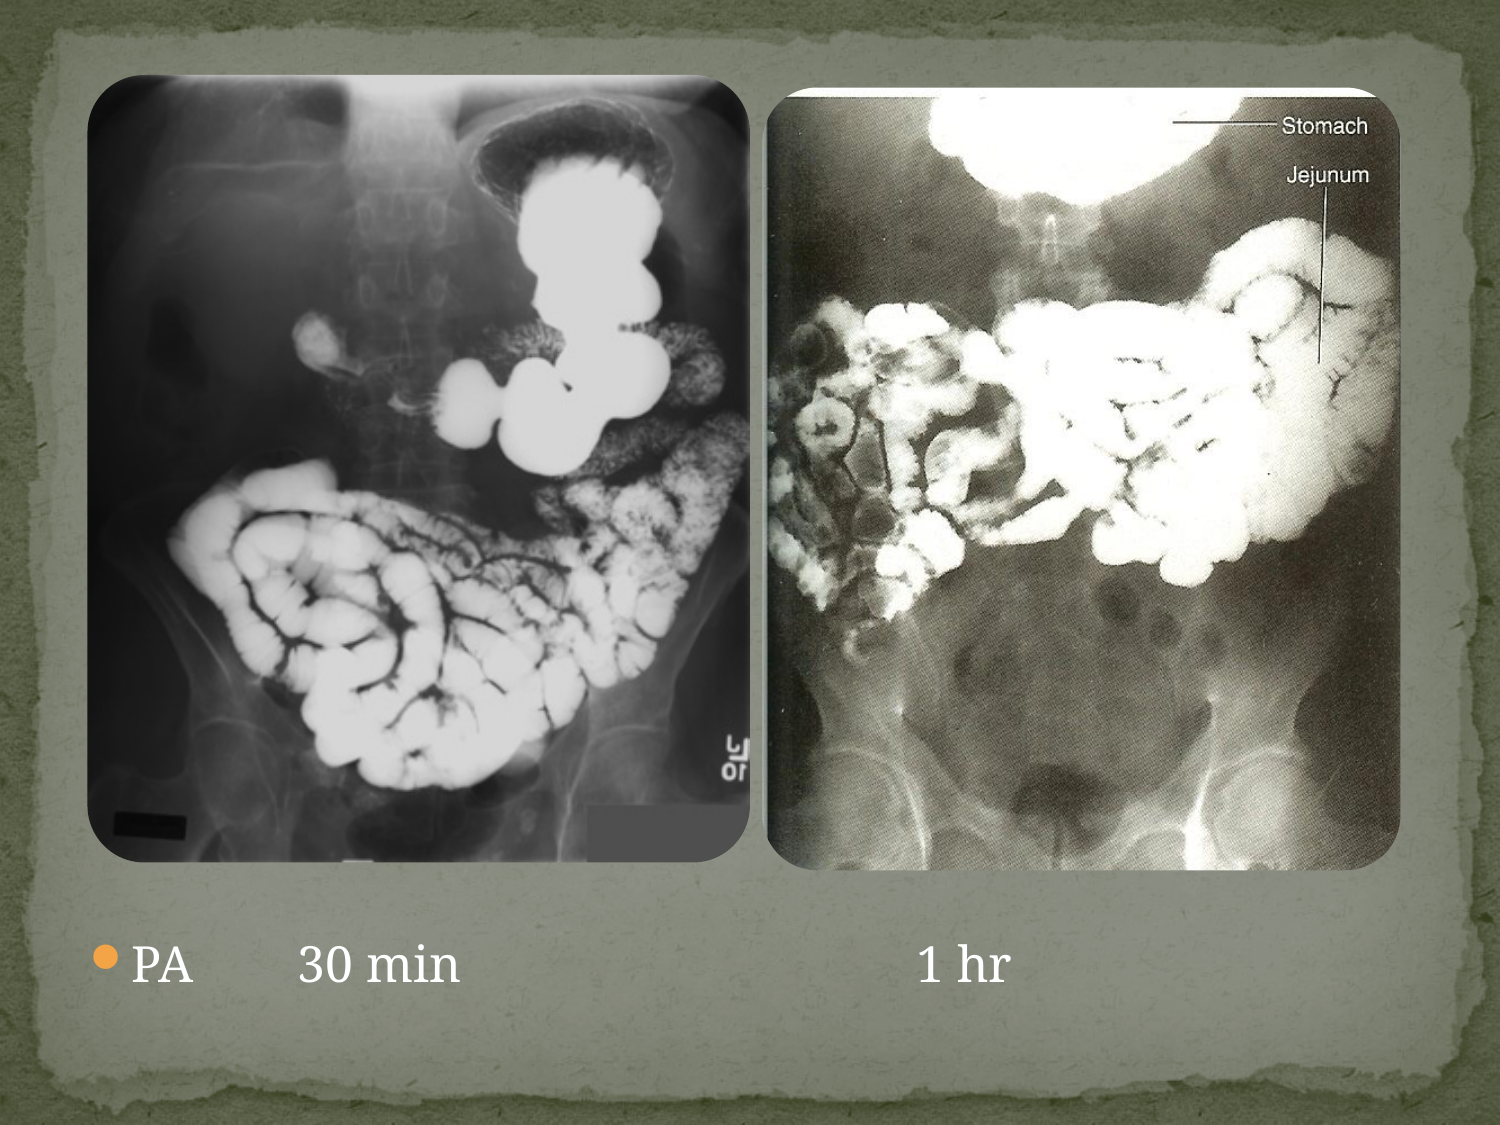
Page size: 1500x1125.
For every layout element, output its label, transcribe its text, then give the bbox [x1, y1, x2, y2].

picture [87, 74, 750, 863]
list PA 30 min 1 hr [75, 924, 1425, 1000]
picture [762, 87, 1401, 871]
